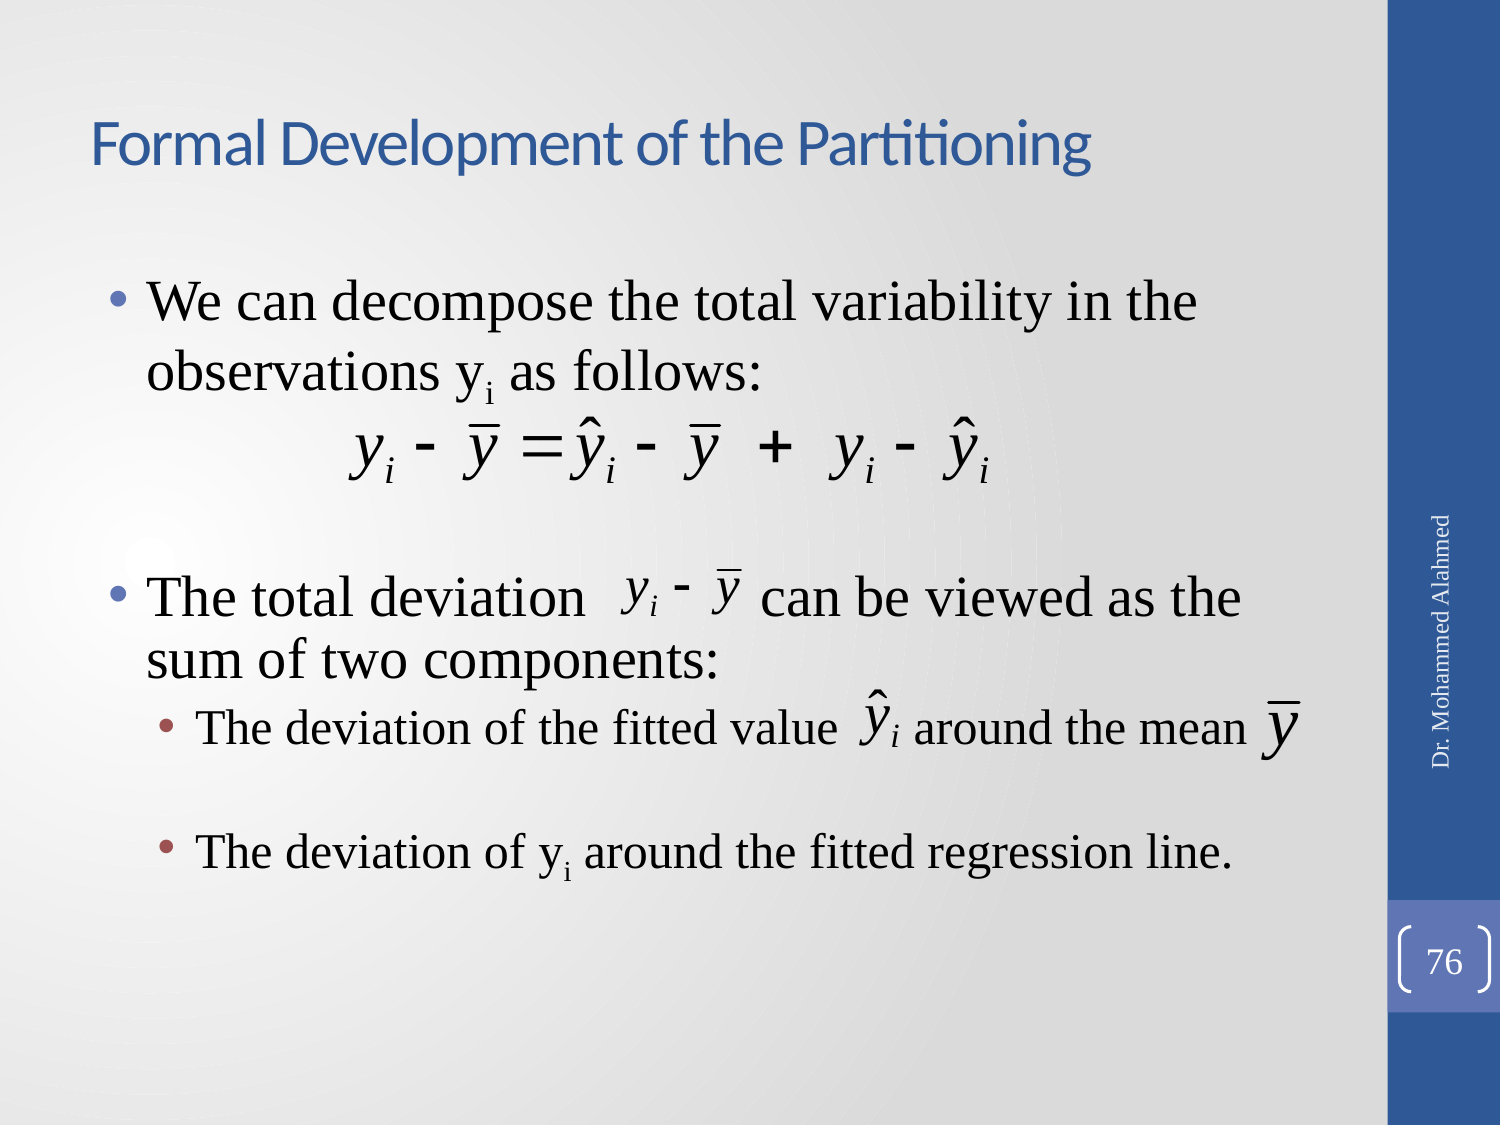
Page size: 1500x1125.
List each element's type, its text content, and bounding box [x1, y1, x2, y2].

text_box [337, 399, 1001, 501]
title Formal Development of the Partitioning [75, 45, 1325, 233]
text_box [849, 674, 914, 763]
footer Dr. Mohammed Alahmed [1408, 500, 1469, 889]
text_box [611, 549, 751, 631]
slide_number 76 [1397, 925, 1492, 994]
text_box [1249, 686, 1315, 776]
list We can decompose the total variability in the observations yi as follows: The total deviation can be viewed as the sum of two components: The deviation of the fitted value around the mean The deviation of yi around the fitted regression line. [75, 262, 1325, 1050]
